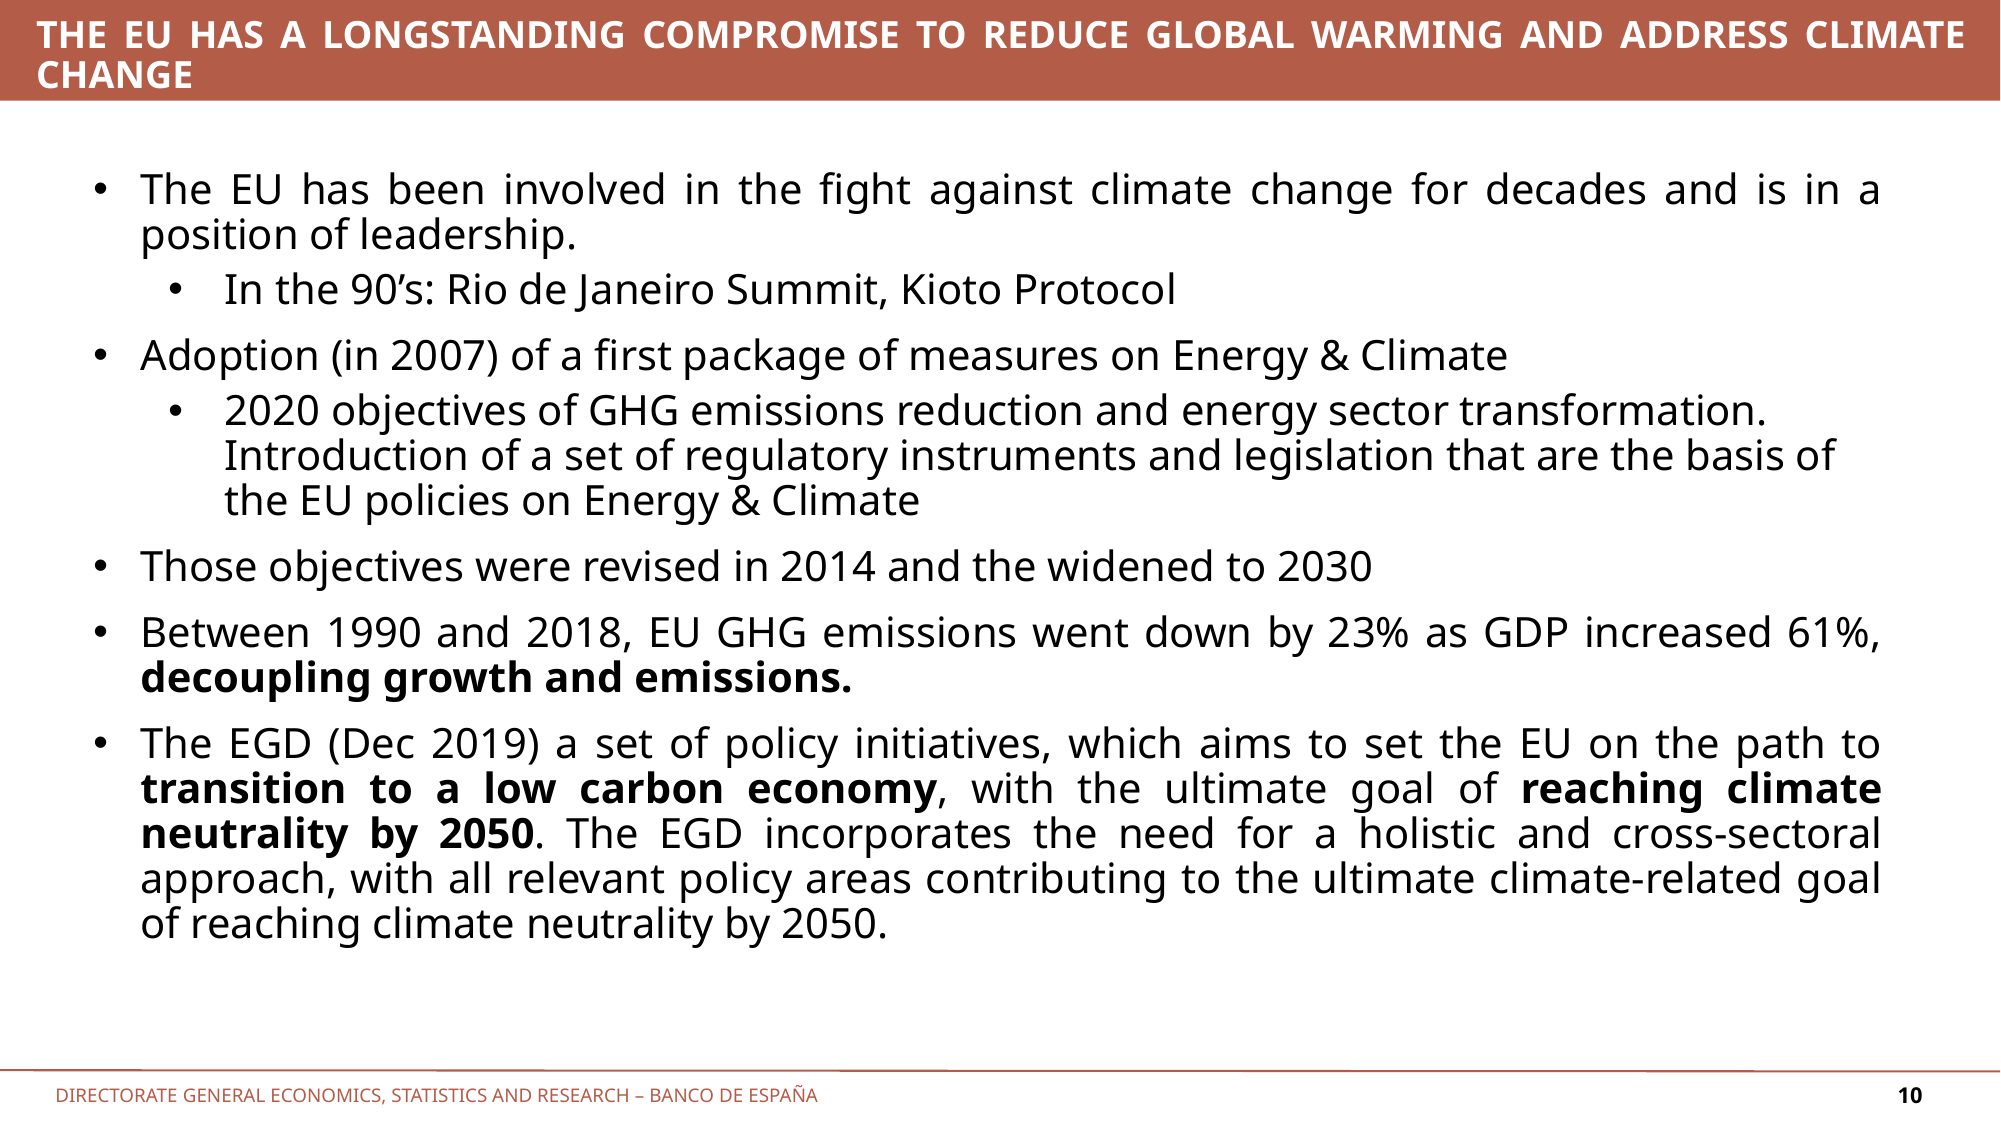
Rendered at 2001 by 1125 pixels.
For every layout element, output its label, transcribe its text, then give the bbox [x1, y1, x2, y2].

slide_number 10 [1843, 1074, 1938, 1122]
title The EU has a longstanding compromise to reduce global warming and address climate change [21, 8, 1983, 100]
list The EU has been involved in the fight against climate change for decades and is in a position of leadership. In the 90’s: Rio de Janeiro Summit, Kioto Protocol Adoption (in 2007) of a first package of measures on Energy & Climate 2020 objectives of GHG emissions reduction and energy sector transformation. Introduction of a set of regulatory instruments and legislation that are the basis of the EU policies on Energy & Climate Those objectives were revised in 2014 and the widened to 2030 Between 1990 and 2018, EU GHG emissions went down by 23% as GDP increased 61%, decoupling growth and emissions. The EGD (Dec 2019) a set of policy initiatives, which aims to set the EU on the path to transition to a low carbon economy, with the ultimate goal of reaching climate neutrality by 2050. The EGD incorporates the need for a holistic and cross-sectoral approach, with all relevant policy areas contributing to the ultimate climate-related goal of reaching climate neutrality by 2050. [78, 160, 1898, 965]
